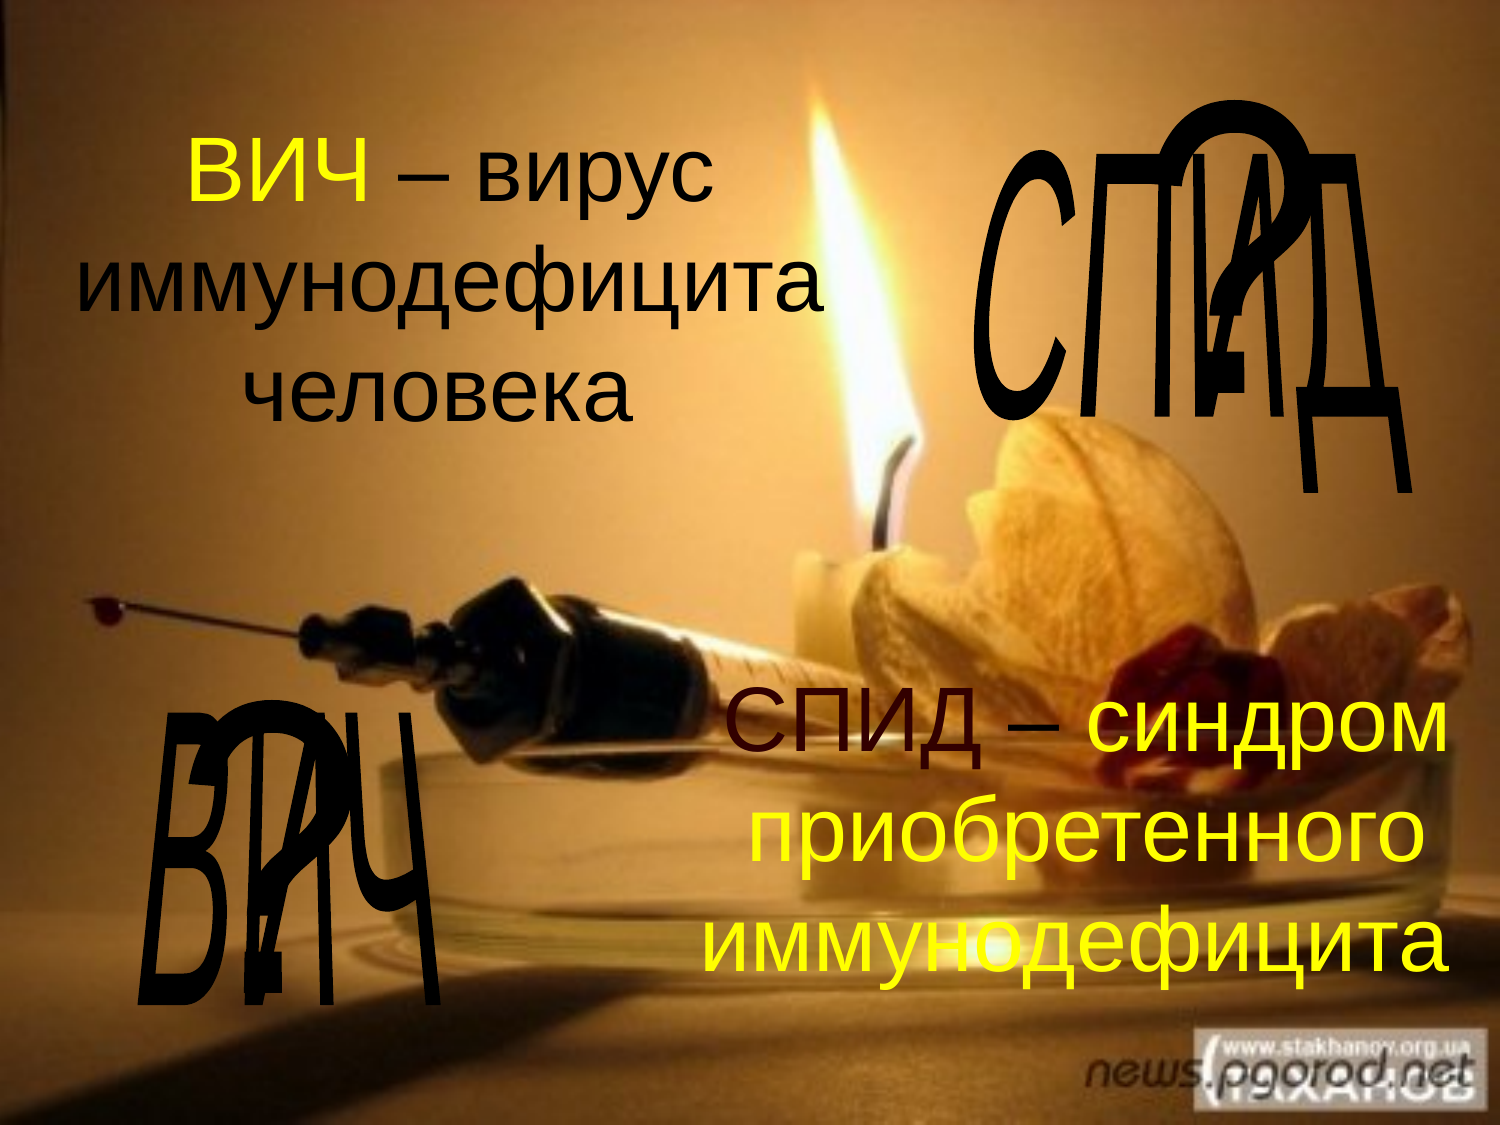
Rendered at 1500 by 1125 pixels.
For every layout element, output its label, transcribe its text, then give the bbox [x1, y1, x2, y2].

title ВИЧ – вирус иммунодефицита человека [37, 37, 863, 513]
picture [0, 0, 1500, 1125]
text_box СПИД – синдром приобретенного иммунодефицита [674, 587, 1500, 1063]
